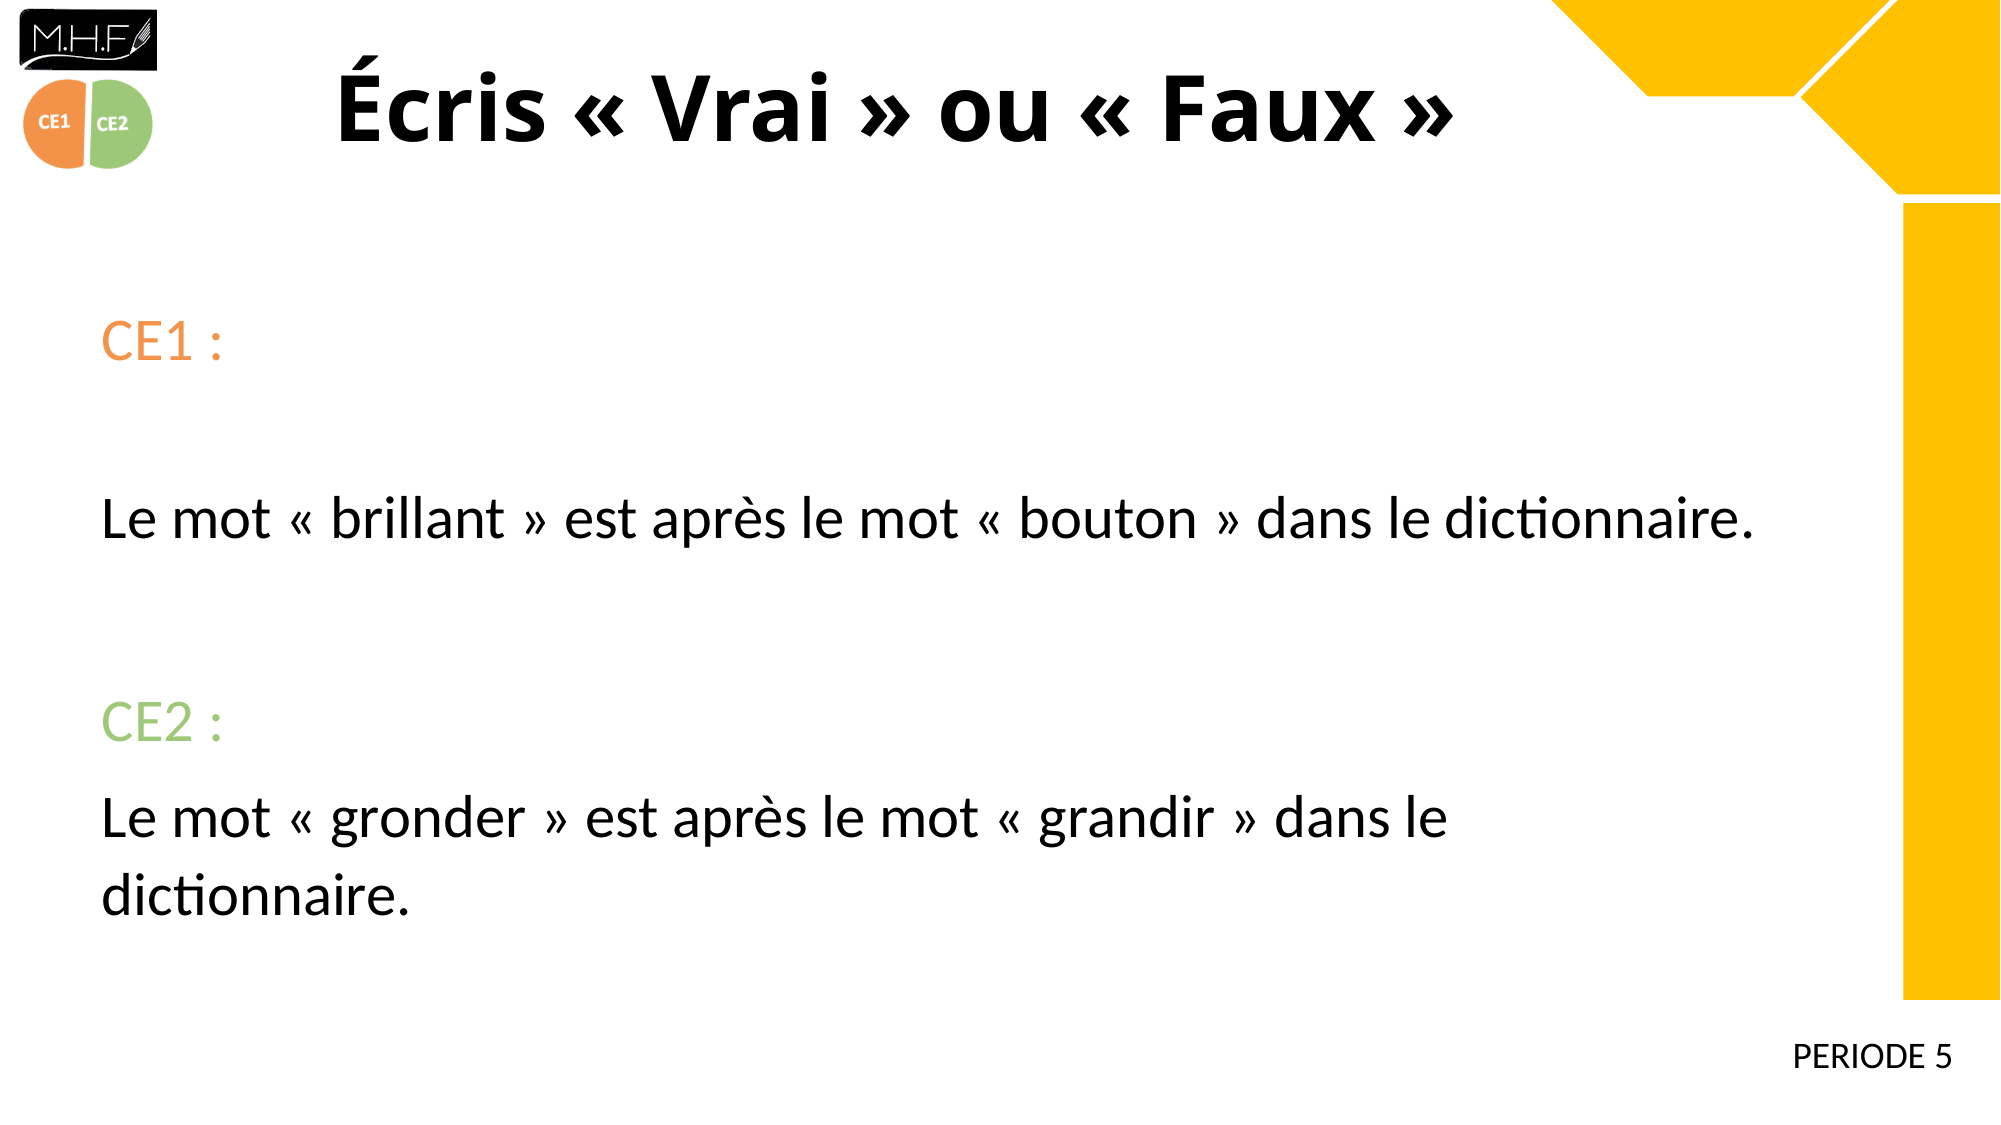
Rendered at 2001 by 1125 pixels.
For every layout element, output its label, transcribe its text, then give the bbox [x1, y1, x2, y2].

title Écris « Vrai » ou « Faux » [318, 3, 1865, 221]
text_box [1902, 202, 2000, 1001]
text_box [1031, 299, 1853, 1014]
text_box PERIODE 5 [1364, 1023, 1969, 1125]
text_box [1799, 0, 2000, 196]
picture [1, 7, 177, 207]
text_box [1549, 0, 1892, 98]
list CE1 : Le mot « brillant » est après le mot « bouton » dans le dictionnaire. CE2 : Le mot « gronder » est après le mot « grandir » dans le dictionnaire. [86, 300, 1784, 1015]
